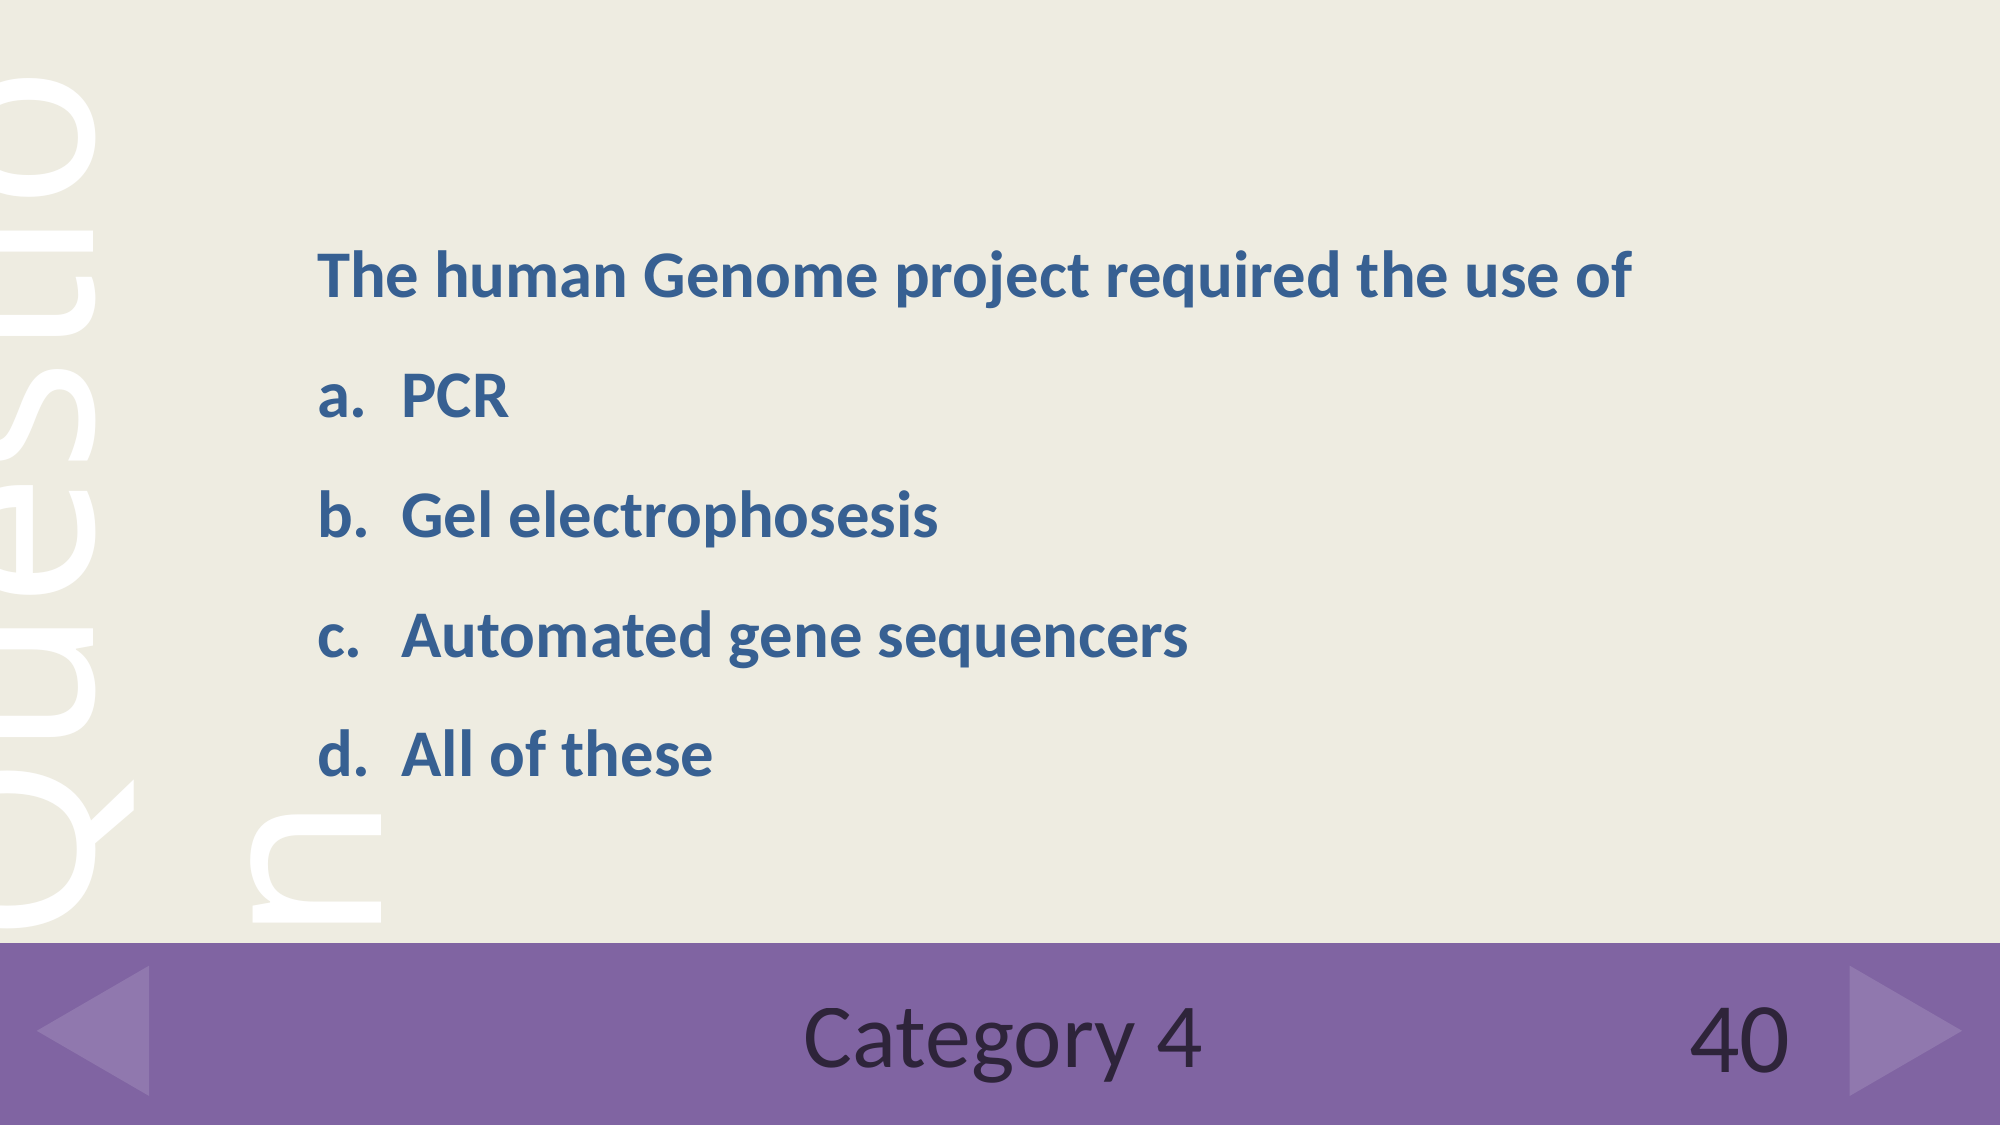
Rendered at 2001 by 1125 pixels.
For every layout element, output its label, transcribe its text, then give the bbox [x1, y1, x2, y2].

list The human Genome project required the use of PCR Gel electrophosesis Automated gene sequencers All of these [302, 161, 1889, 820]
title Category 4 [103, 937, 1904, 1125]
